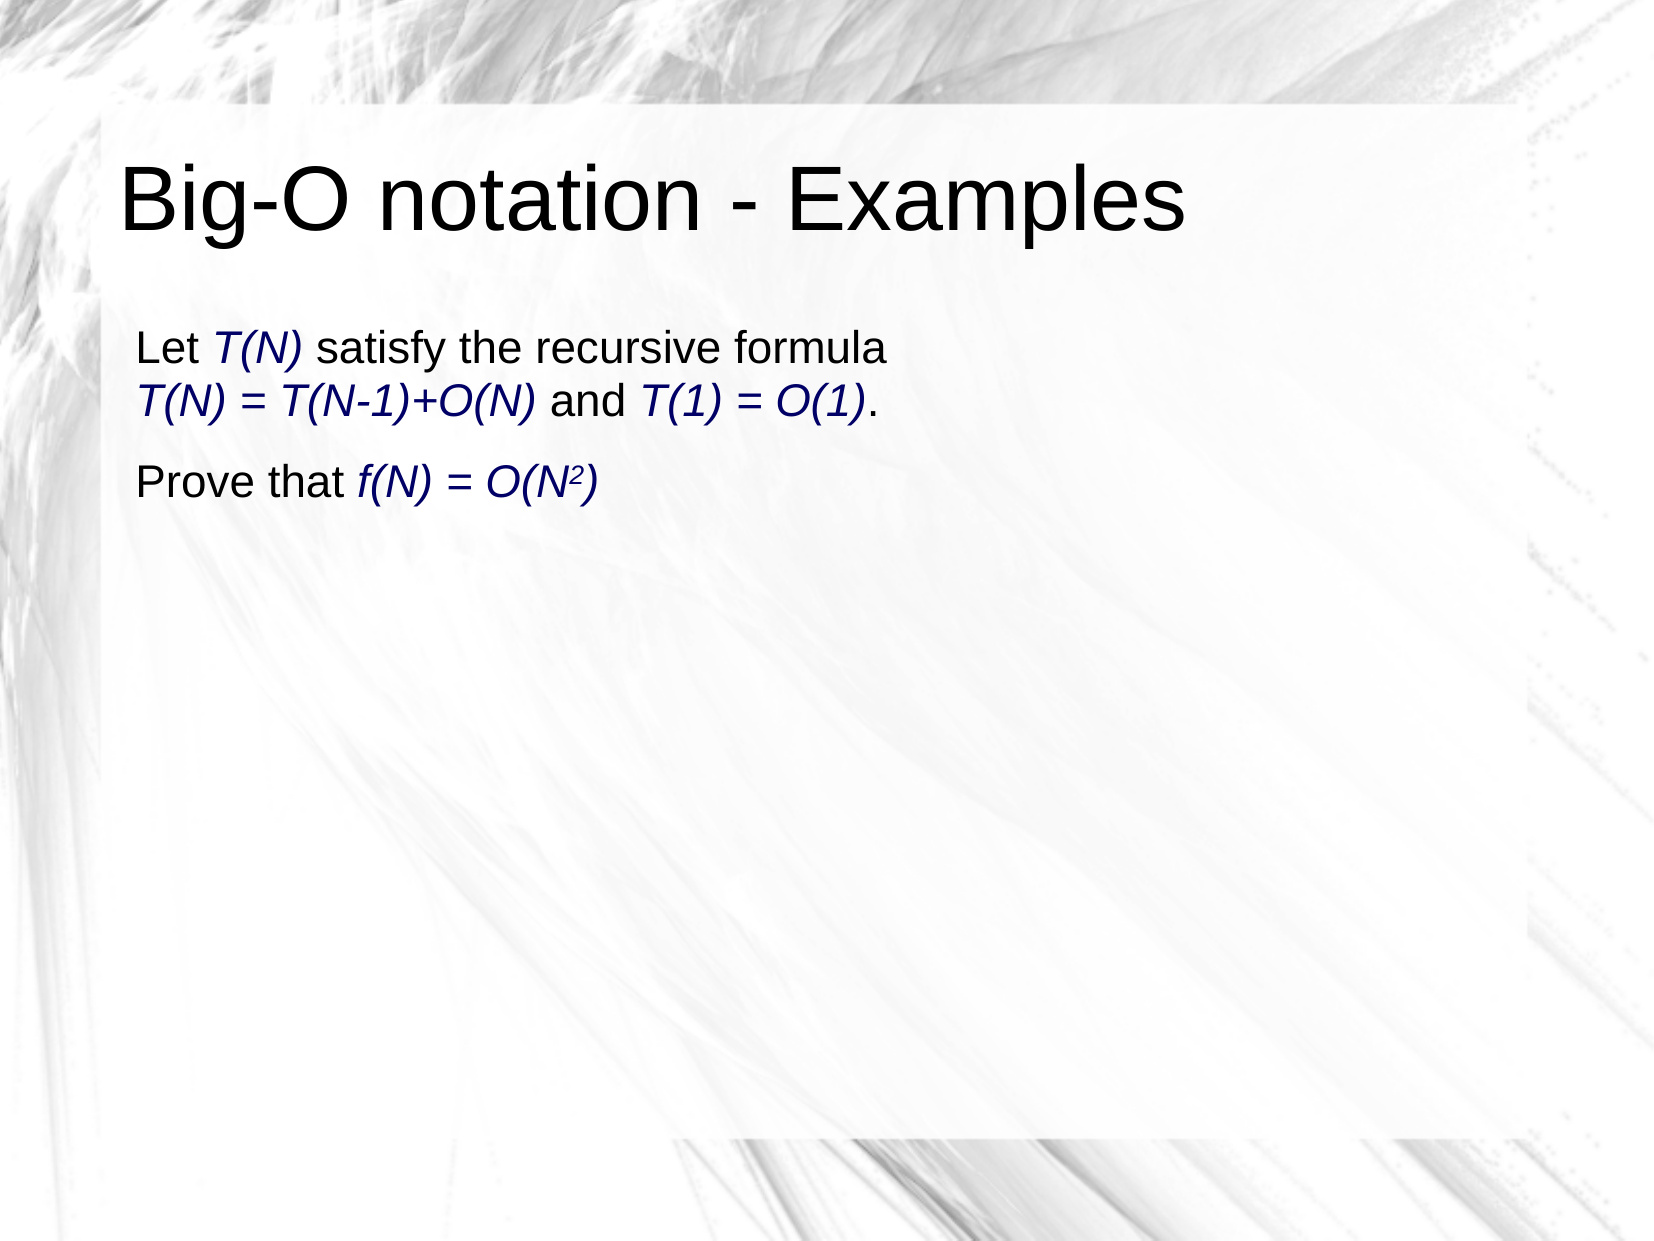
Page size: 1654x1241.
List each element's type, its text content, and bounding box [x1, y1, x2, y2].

list Let T(N) satisfy the recursive formula T(N) = T(N-1)+O(N) and T(1) = O(1). Prove that f(N) = O(N2) [118, 319, 1571, 1109]
title Big-O notation - Examples [118, 112, 1506, 281]
picture [0, 0, 1654, 1241]
